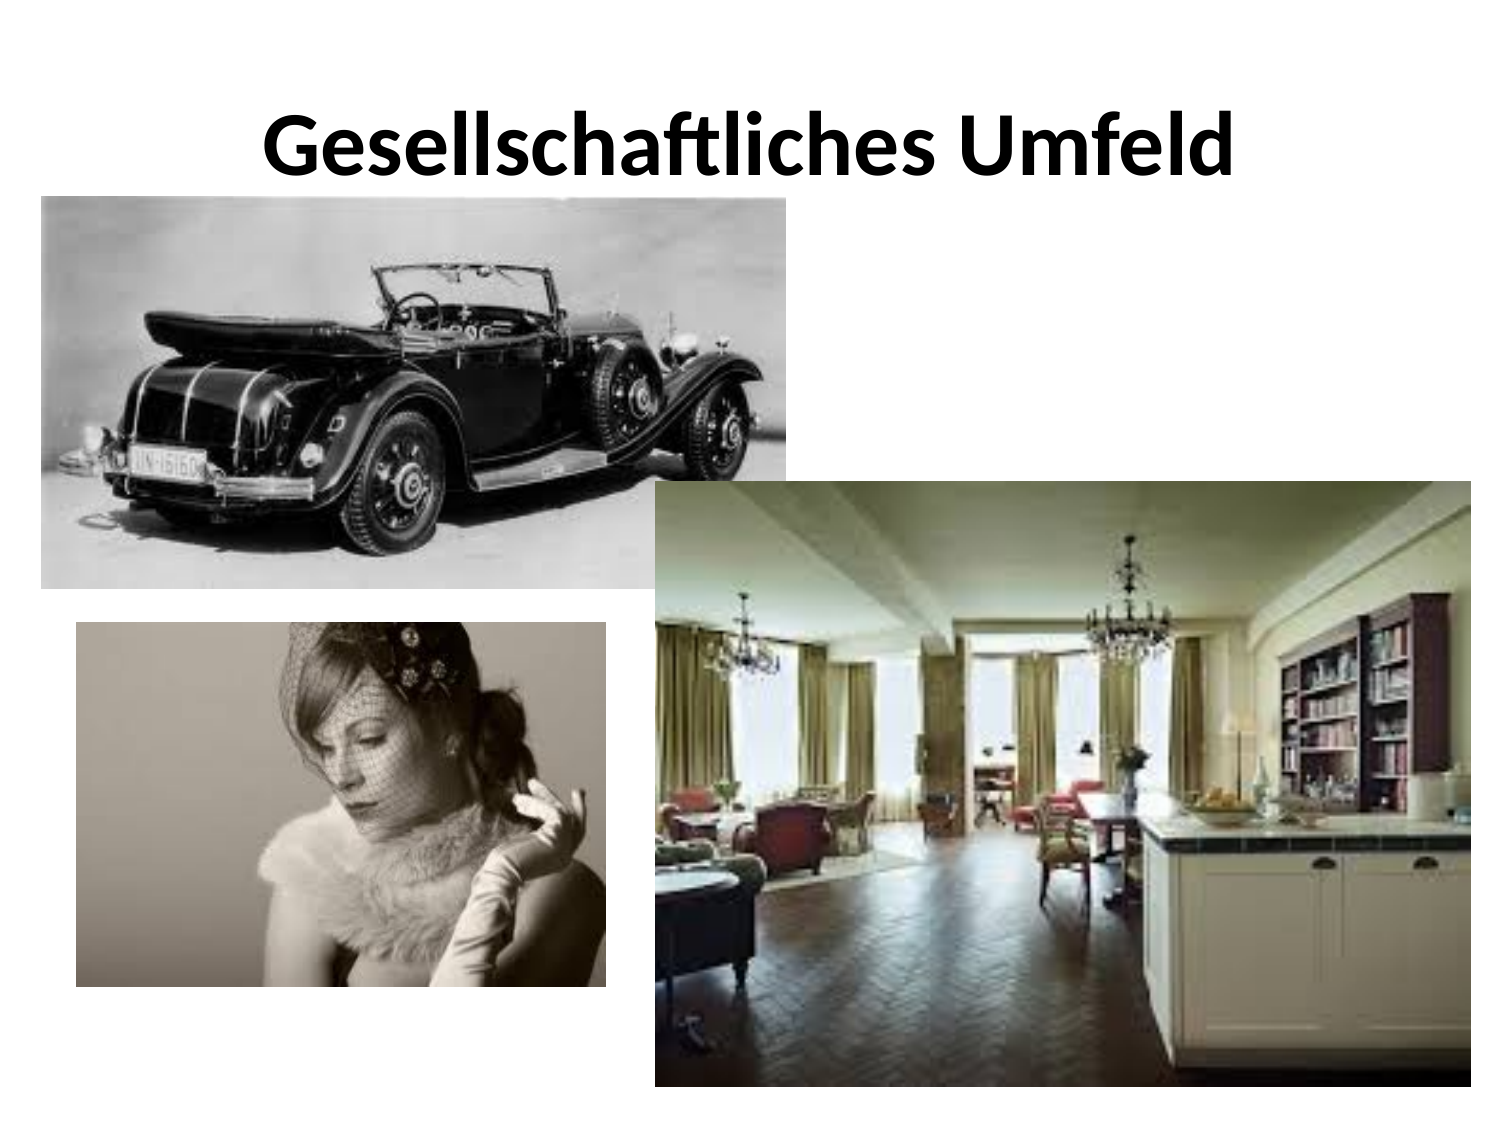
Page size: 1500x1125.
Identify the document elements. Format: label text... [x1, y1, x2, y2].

picture [76, 622, 606, 987]
title Gesellschaftliches Umfeld [75, 45, 1425, 233]
picture [41, 196, 1471, 1087]
